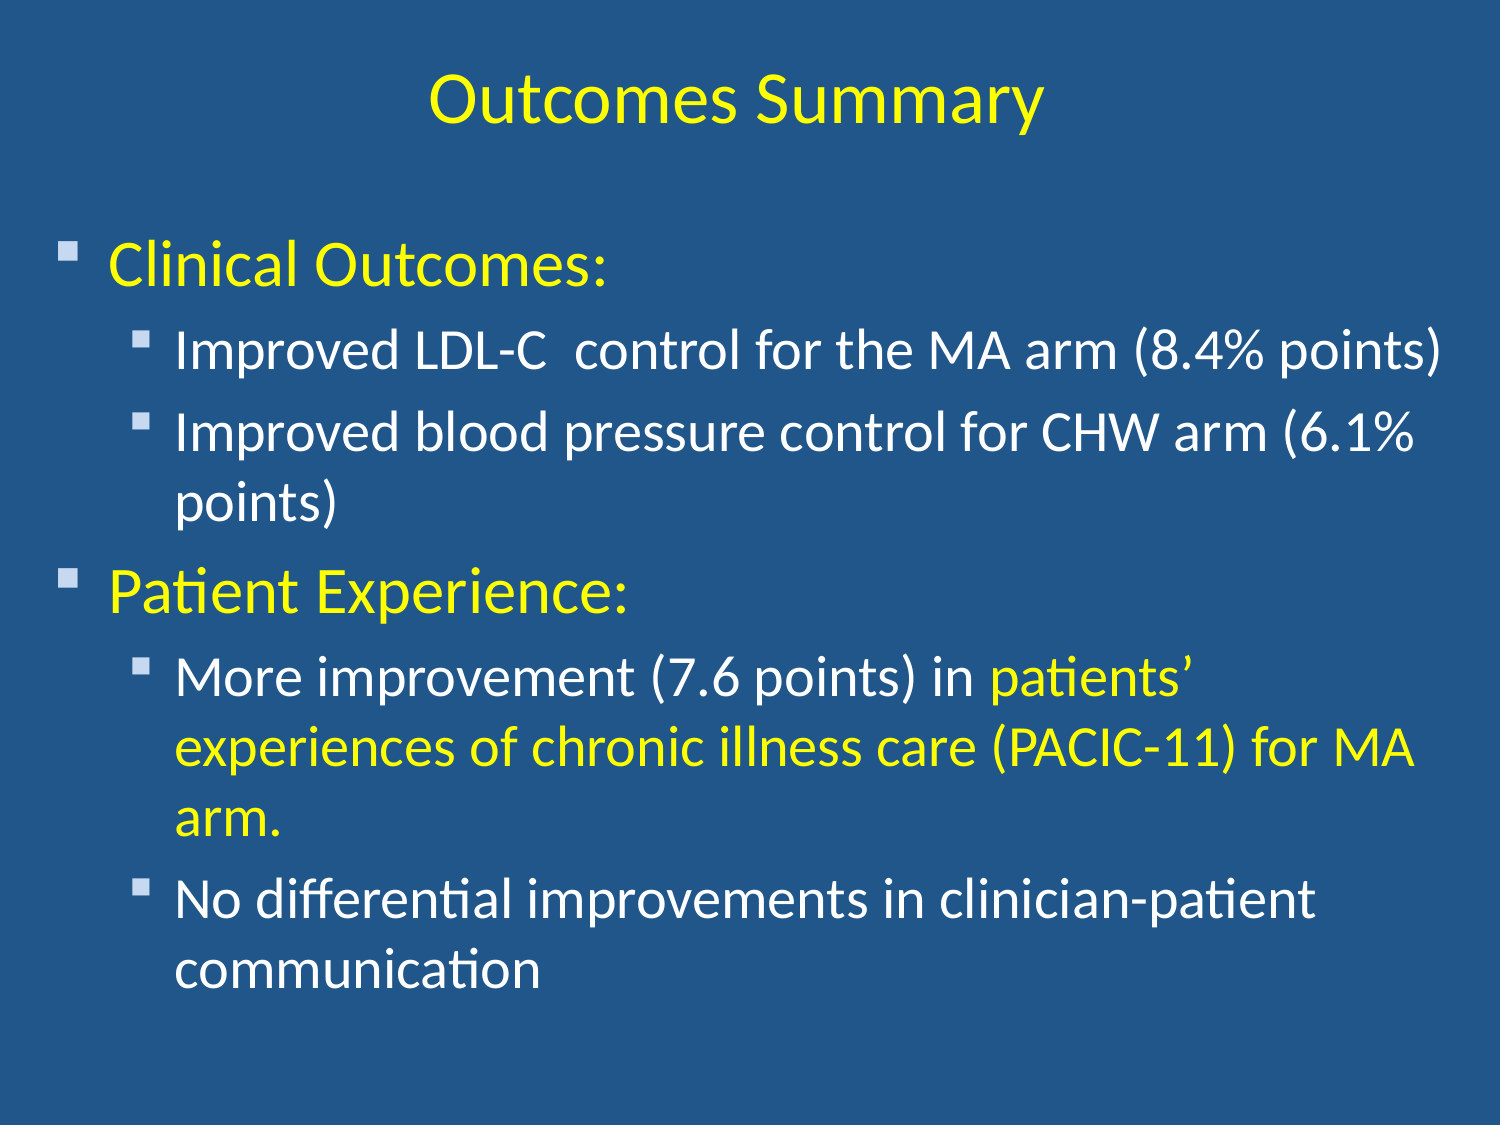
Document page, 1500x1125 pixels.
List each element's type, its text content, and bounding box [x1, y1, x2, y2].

list Clinical Outcomes: Improved LDL-C control for the MA arm (8.4% points) Improved blood pressure control for CHW arm (6.1% points) Patient Experience: More improvement (7.6 points) in patients’ experiences of chronic illness care (PACIC-11) for MA arm. No differential improvements in clinician-patient communication [37, 212, 1475, 1025]
title Outcomes Summary [24, 0, 1450, 188]
